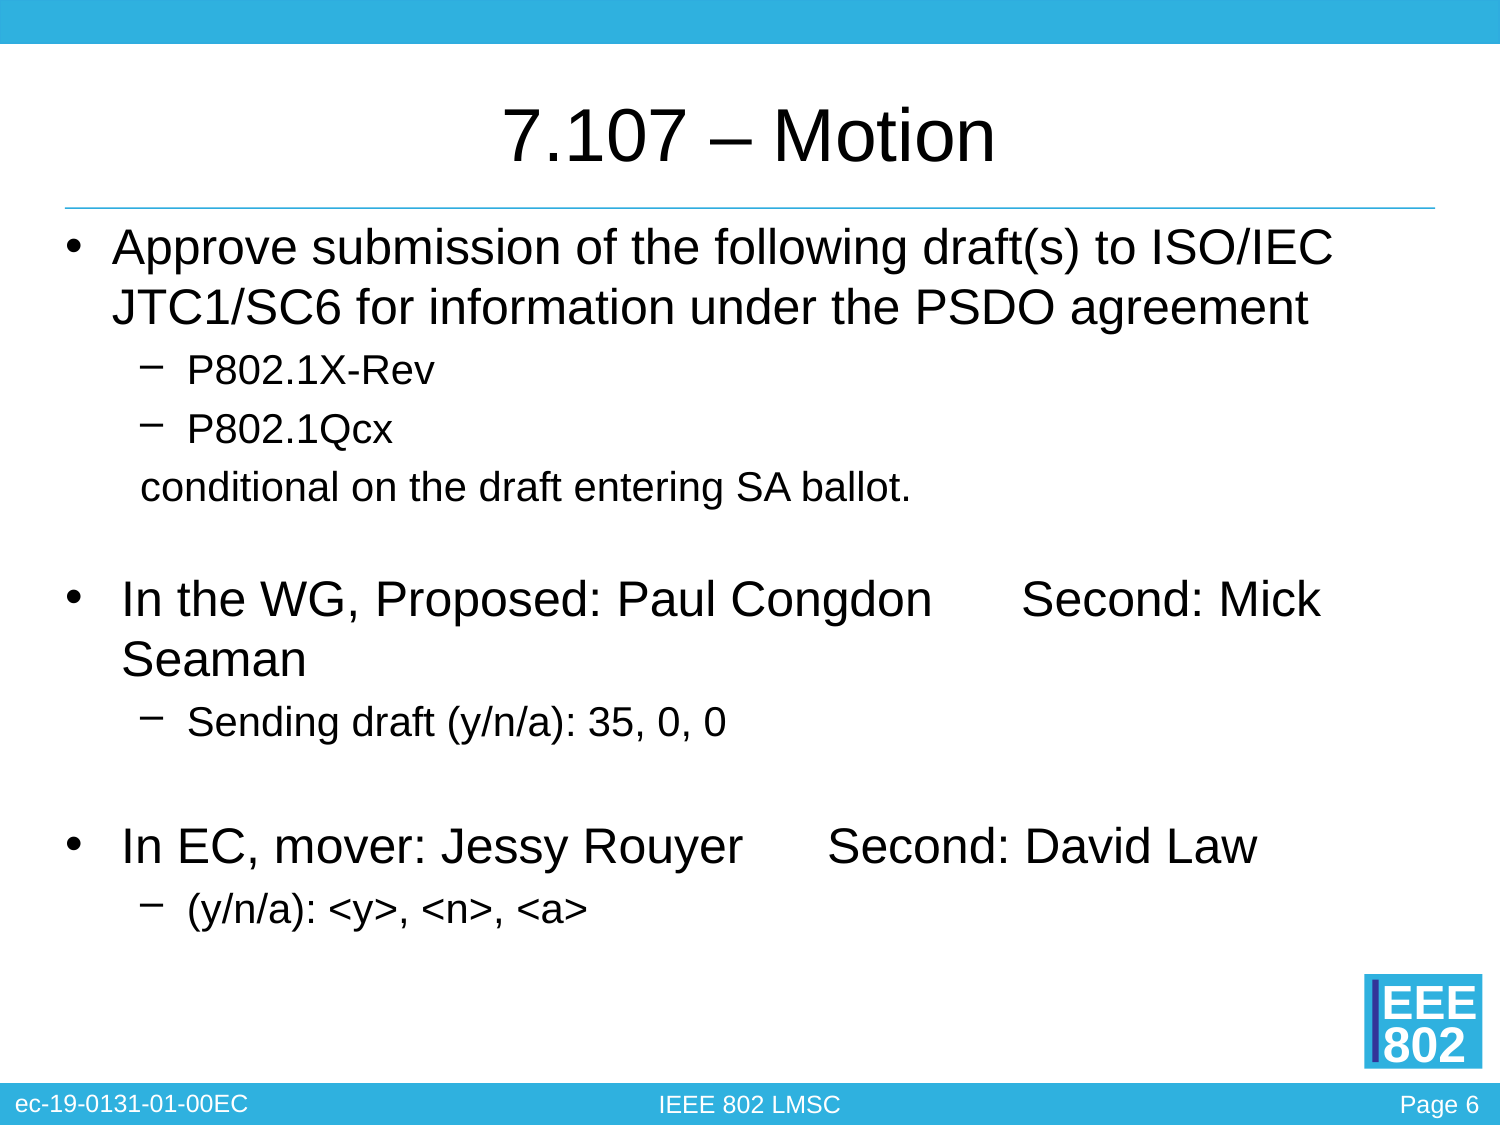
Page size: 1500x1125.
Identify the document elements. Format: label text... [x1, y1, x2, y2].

title 7.107 – Motion [75, 66, 1425, 197]
list Approve submission of the following draft(s) to ISO/IEC JTC1/SC6 for information under the PSDO agreement P802.1X-Rev P802.1Qcx conditional on the draft entering SA ballot. In the WG, Proposed: Paul Congdon Second: Mick Seaman Sending draft (y/n/a): 35, 0, 0 In EC, mover: Jessy Rouyer Second: David Law (y/n/a): <y>, <n>, <a> [50, 207, 1400, 1025]
